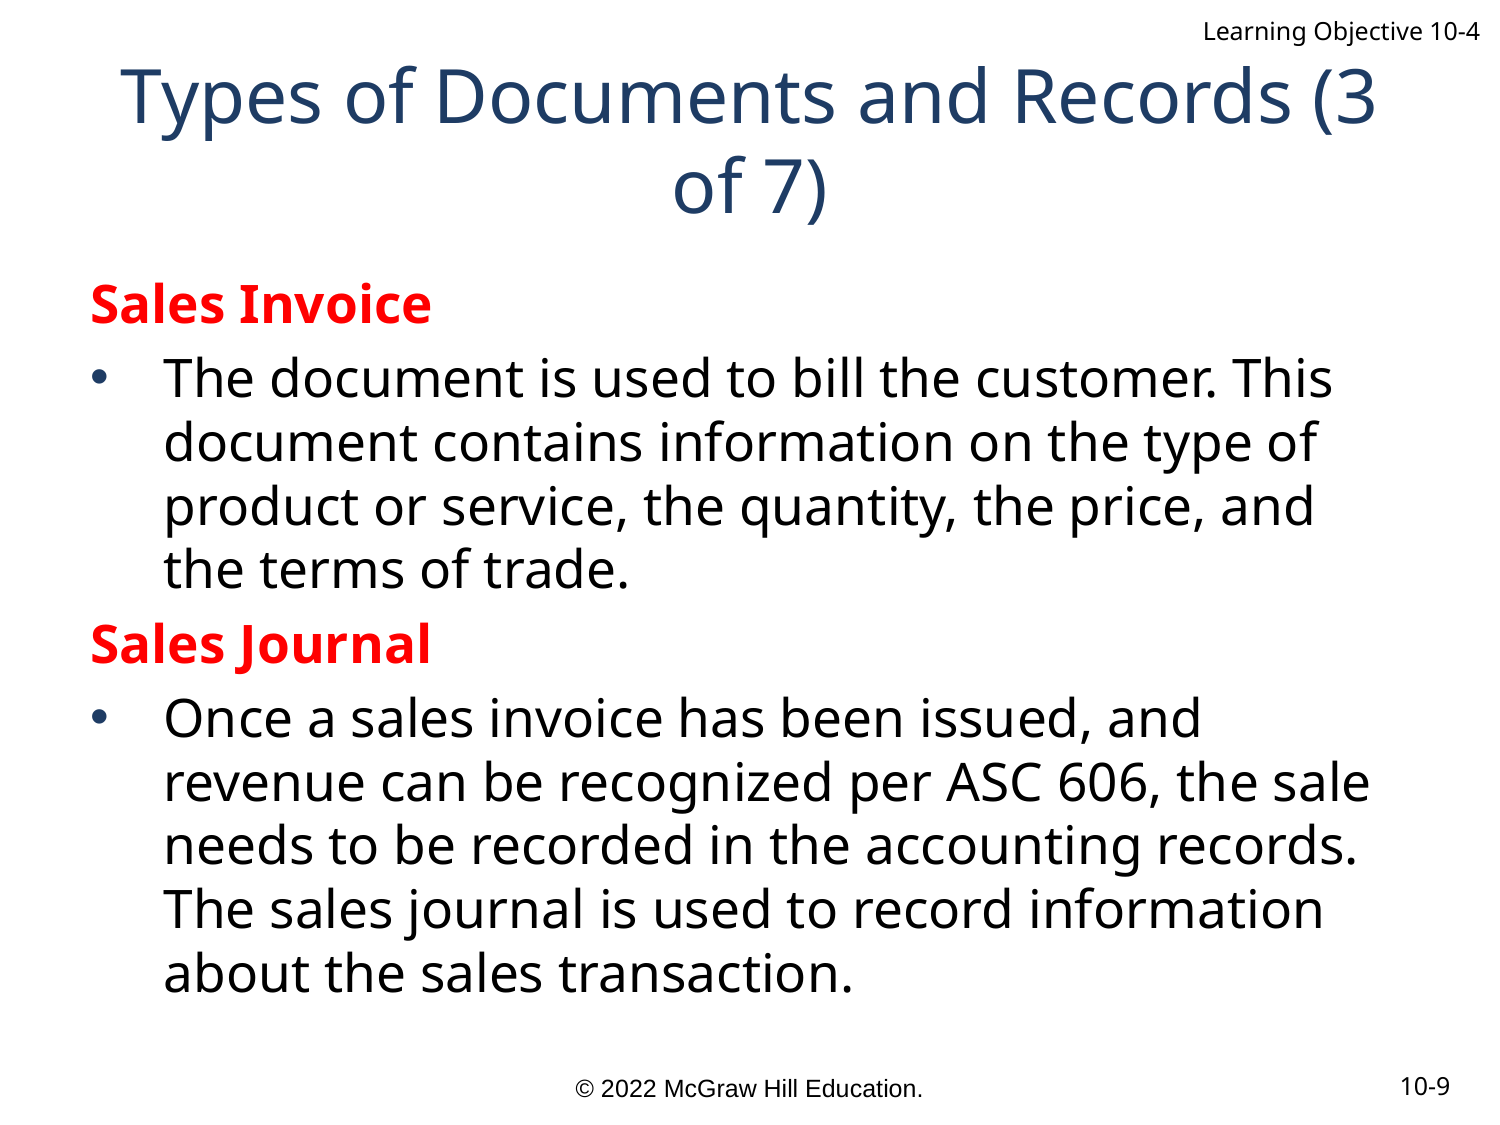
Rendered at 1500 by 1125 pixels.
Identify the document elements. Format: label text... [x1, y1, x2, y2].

list Learning Objective 10-4 [908, 1, 1496, 60]
list Sales Invoice The document is used to bill the customer. This document contains information on the type of product or service, the quantity, the price, and the terms of trade. Sales Journal Once a sales invoice has been issued, and revenue can be recognized per ASC 606, the sale needs to be recorded in the accounting records. The sales journal is used to record information about the sales transaction. [75, 262, 1425, 1013]
title Types of Documents and Records (3 of 7) [75, 45, 1425, 233]
